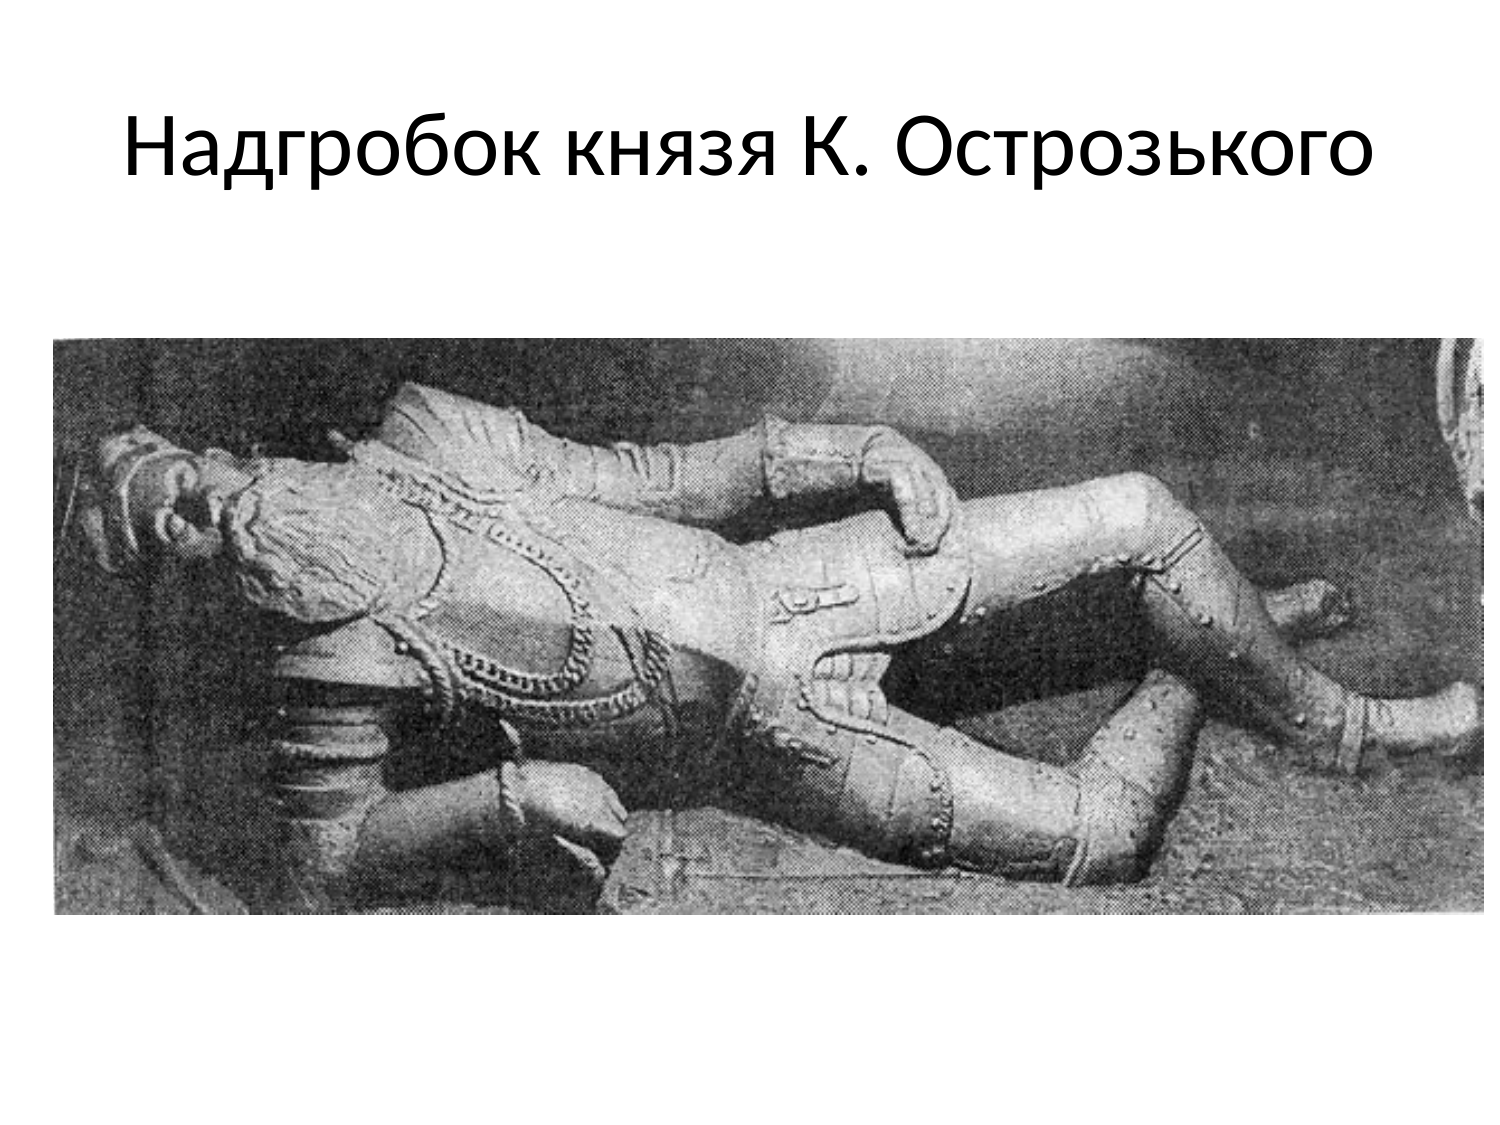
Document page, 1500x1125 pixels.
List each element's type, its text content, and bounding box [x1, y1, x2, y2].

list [52, 337, 1484, 915]
title Надгробок князя К. Острозького [75, 45, 1425, 233]
